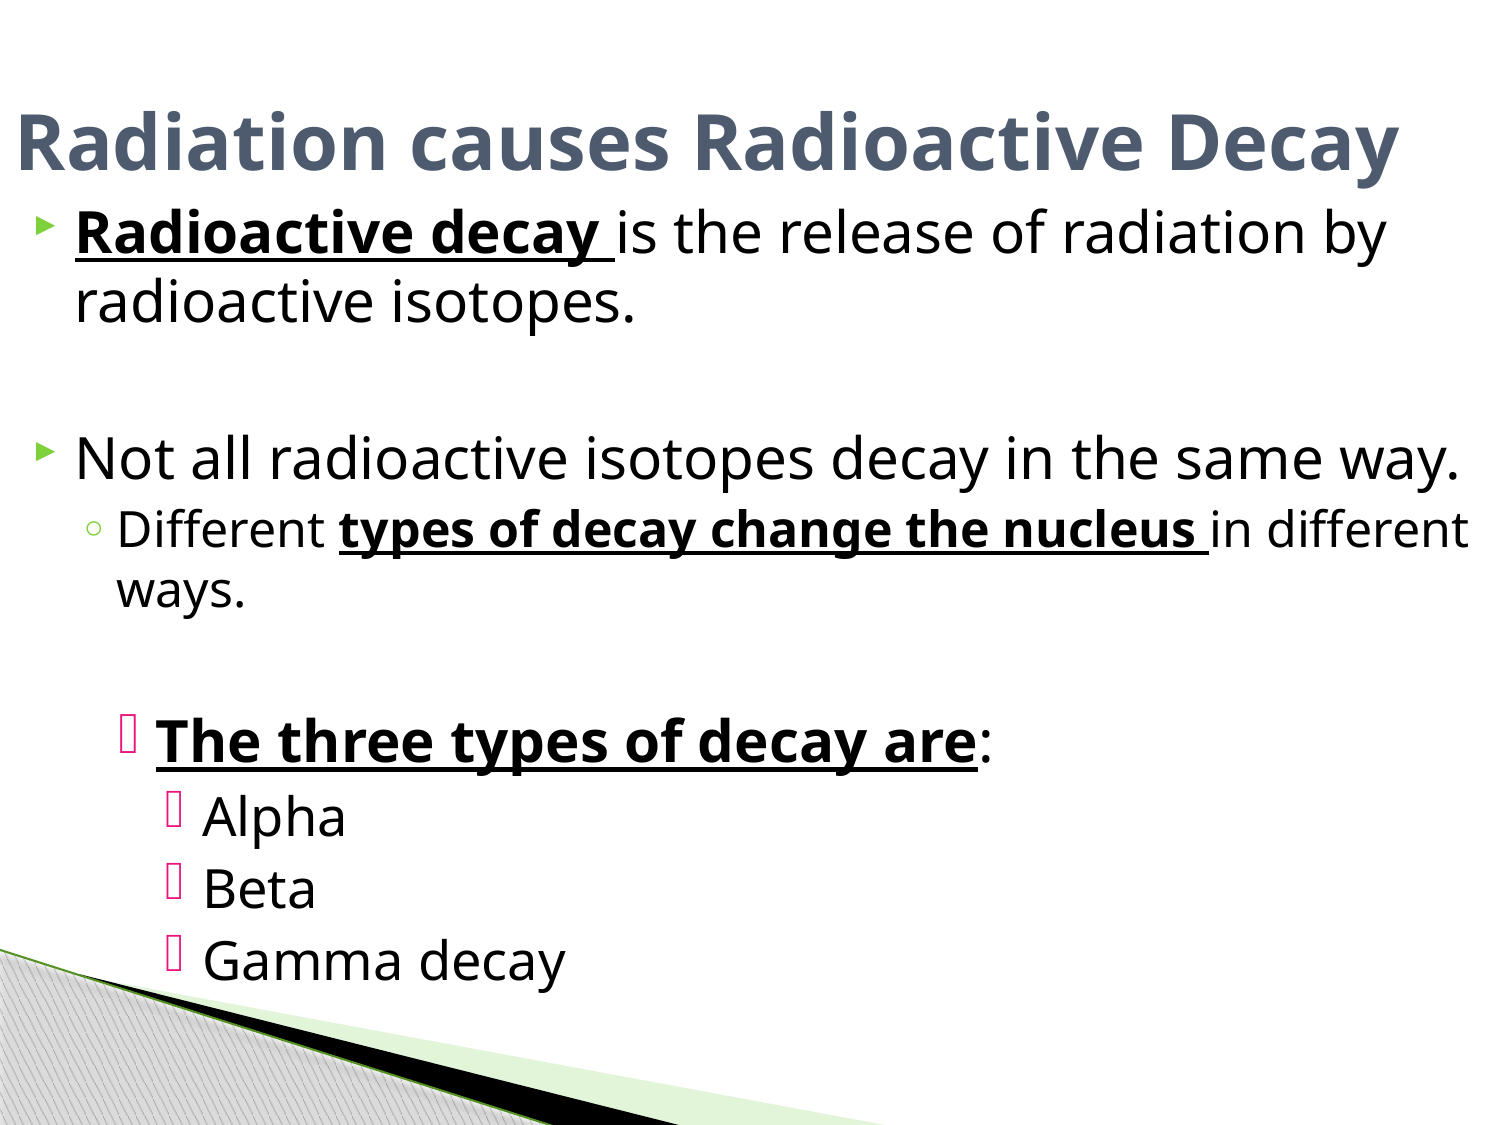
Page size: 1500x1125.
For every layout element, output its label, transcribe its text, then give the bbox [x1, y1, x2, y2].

title Radiation causes Radioactive Decay [0, 45, 1500, 233]
list Radioactive decay is the release of radiation by radioactive isotopes. Not all radioactive isotopes decay in the same way. Different types of decay change the nucleus in different ways. The three types of decay are: Alpha Beta Gamma decay [0, 233, 1500, 1038]
